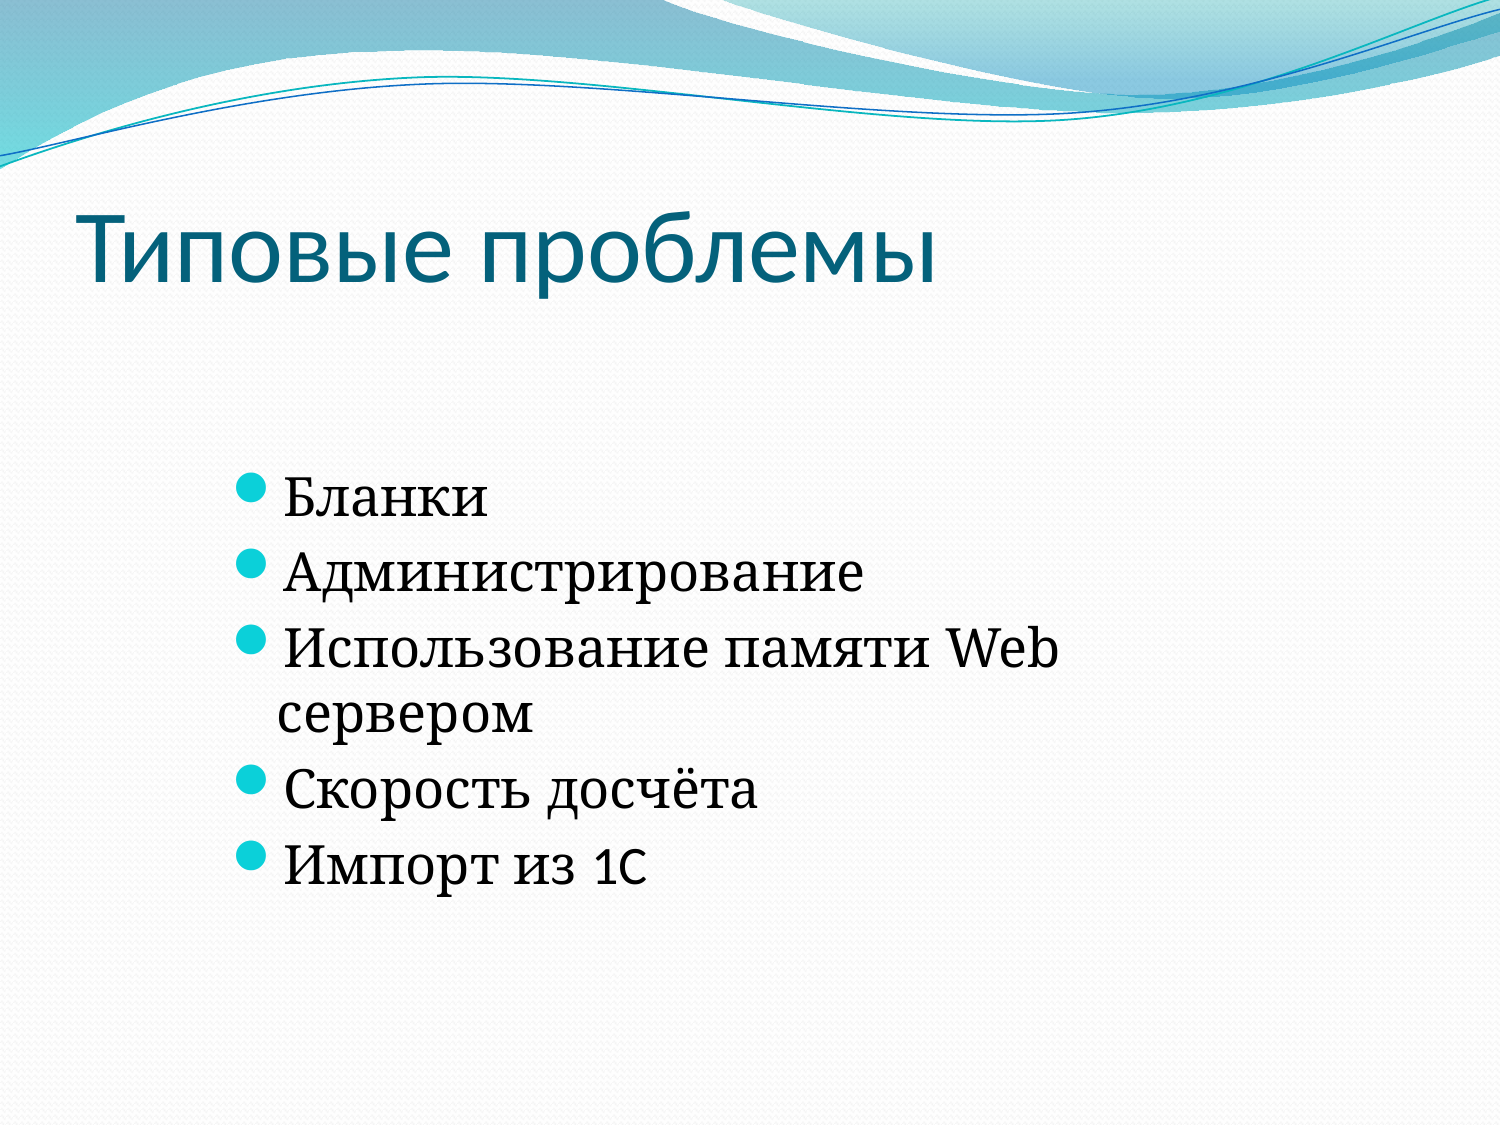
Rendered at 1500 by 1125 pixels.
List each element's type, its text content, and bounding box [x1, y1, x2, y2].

title Типовые проблемы [75, 115, 1425, 303]
list Бланки Администрирование Использование памяти Web сервером Скорость досчёта Импорт из 1С [217, 454, 1289, 918]
